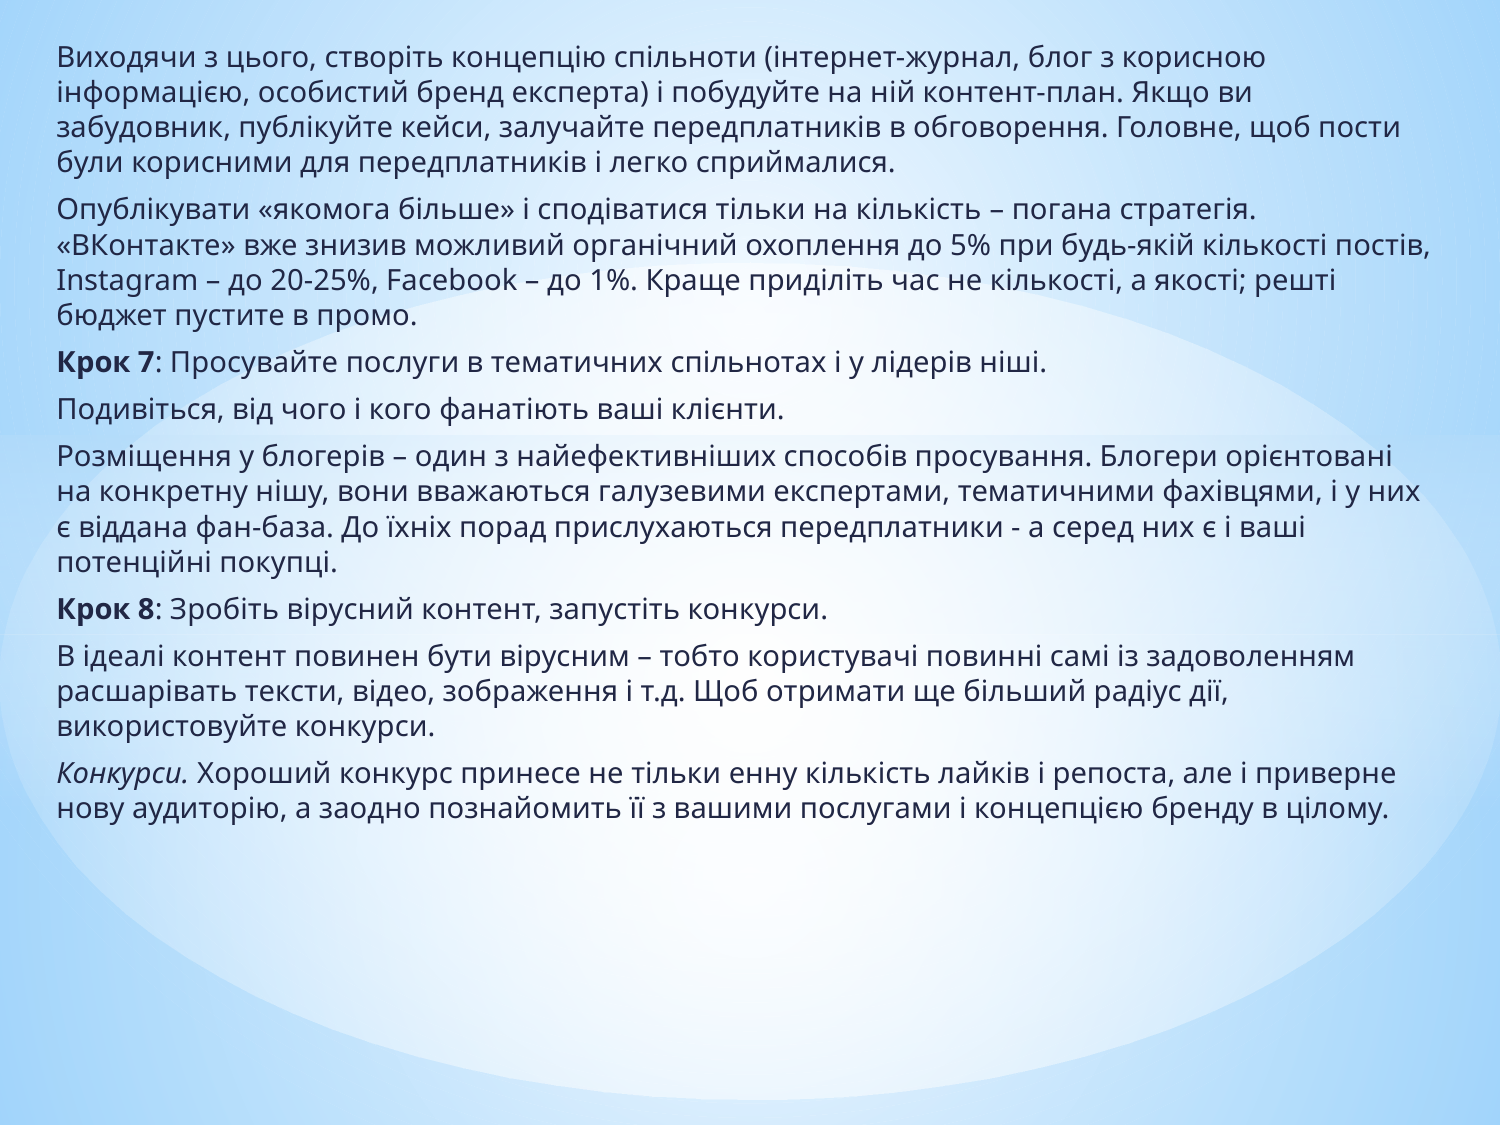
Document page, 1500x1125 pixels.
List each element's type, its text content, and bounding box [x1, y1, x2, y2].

subtitle Виходячи з цього, створіть концепцію спільноти (інтернет-журнал, блог з корисною інформацією, особистий бренд експерта) і побудуйте на ній контент-план. Якщо ви забудовник, публікуйте кейси, залучайте передплатників в обговорення. Головне, щоб пости були корисними для передплатників і легко сприймалися. Опублікувати «якомога більше» і сподіватися тільки на кількість – погана стратегія. «ВКонтакте» вже знизив можливий органічний охоплення до 5% при будь-якій кількості постів, Instagram – до 20-25%, Facebook – до 1%. Краще приділіть час не кількості, а якості; решті бюджет пустите в промо. Крок 7: Просувайте послуги в тематичних спільнотах і у лідерів ніші. Подивіться, від чого і кого фанатіють ваші клієнти. Розміщення у блогерів – один з найефективніших способів просування. Блогери орієнтовані на конкретну нішу, вони вважаються галузевими експертами, тематичними фахівцями, і у них є віддана фан-база. До їхніх порад прислухаються передплатники - а серед них є і ваші потенційні покупці. Крок 8: Зробіть вірусний контент, запустіть конкурси. В ідеалі контент повинен бути вірусним – тобто користувачі повинні самі із задоволенням расшарівать тексти, відео, зображення і т.д. Щоб отримати ще більший радіус дії, використовуйте конкурси. Конкурси. Хороший конкурс принесе не тільки енну кількість лайків і репоста, але і приверне нову аудиторію, а заодно познайомить її з вашими послугами і концепцією бренду в цілому. [41, 30, 1447, 1083]
